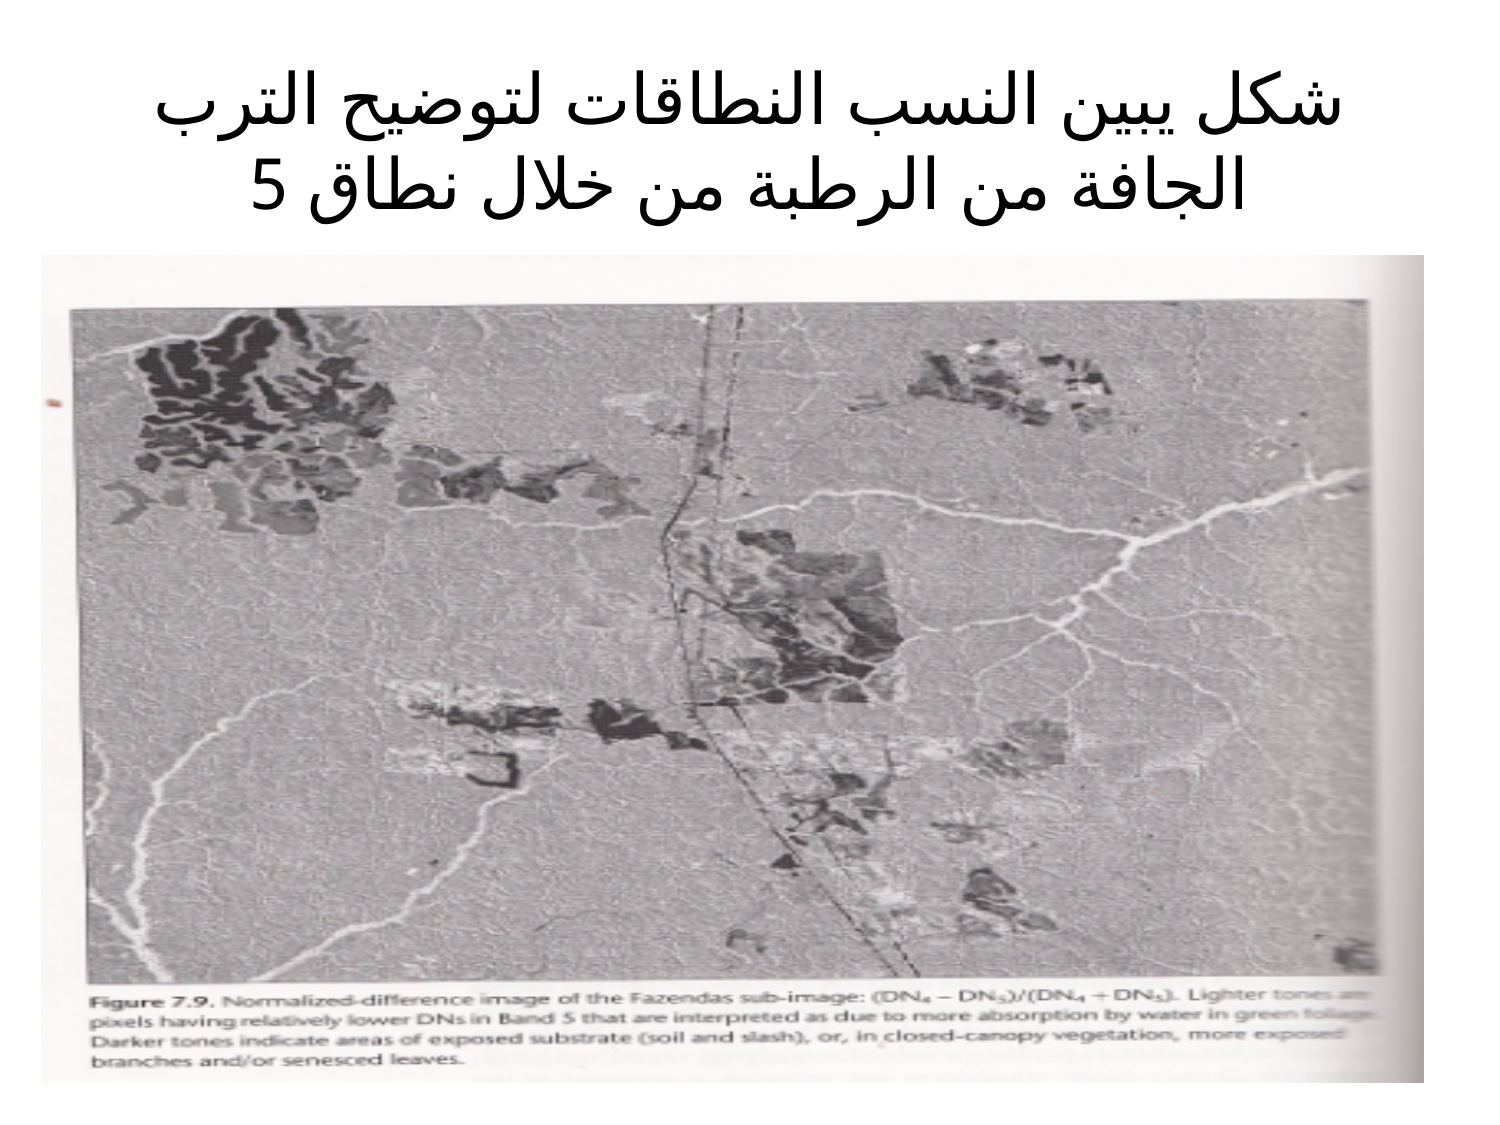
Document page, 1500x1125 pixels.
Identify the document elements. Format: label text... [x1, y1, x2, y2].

picture [41, 255, 1424, 1083]
title شكل يبين النسب النطاقات لتوضيح الترب الجافة من الرطبة من خلال نطاق 5 [75, 45, 1425, 233]
